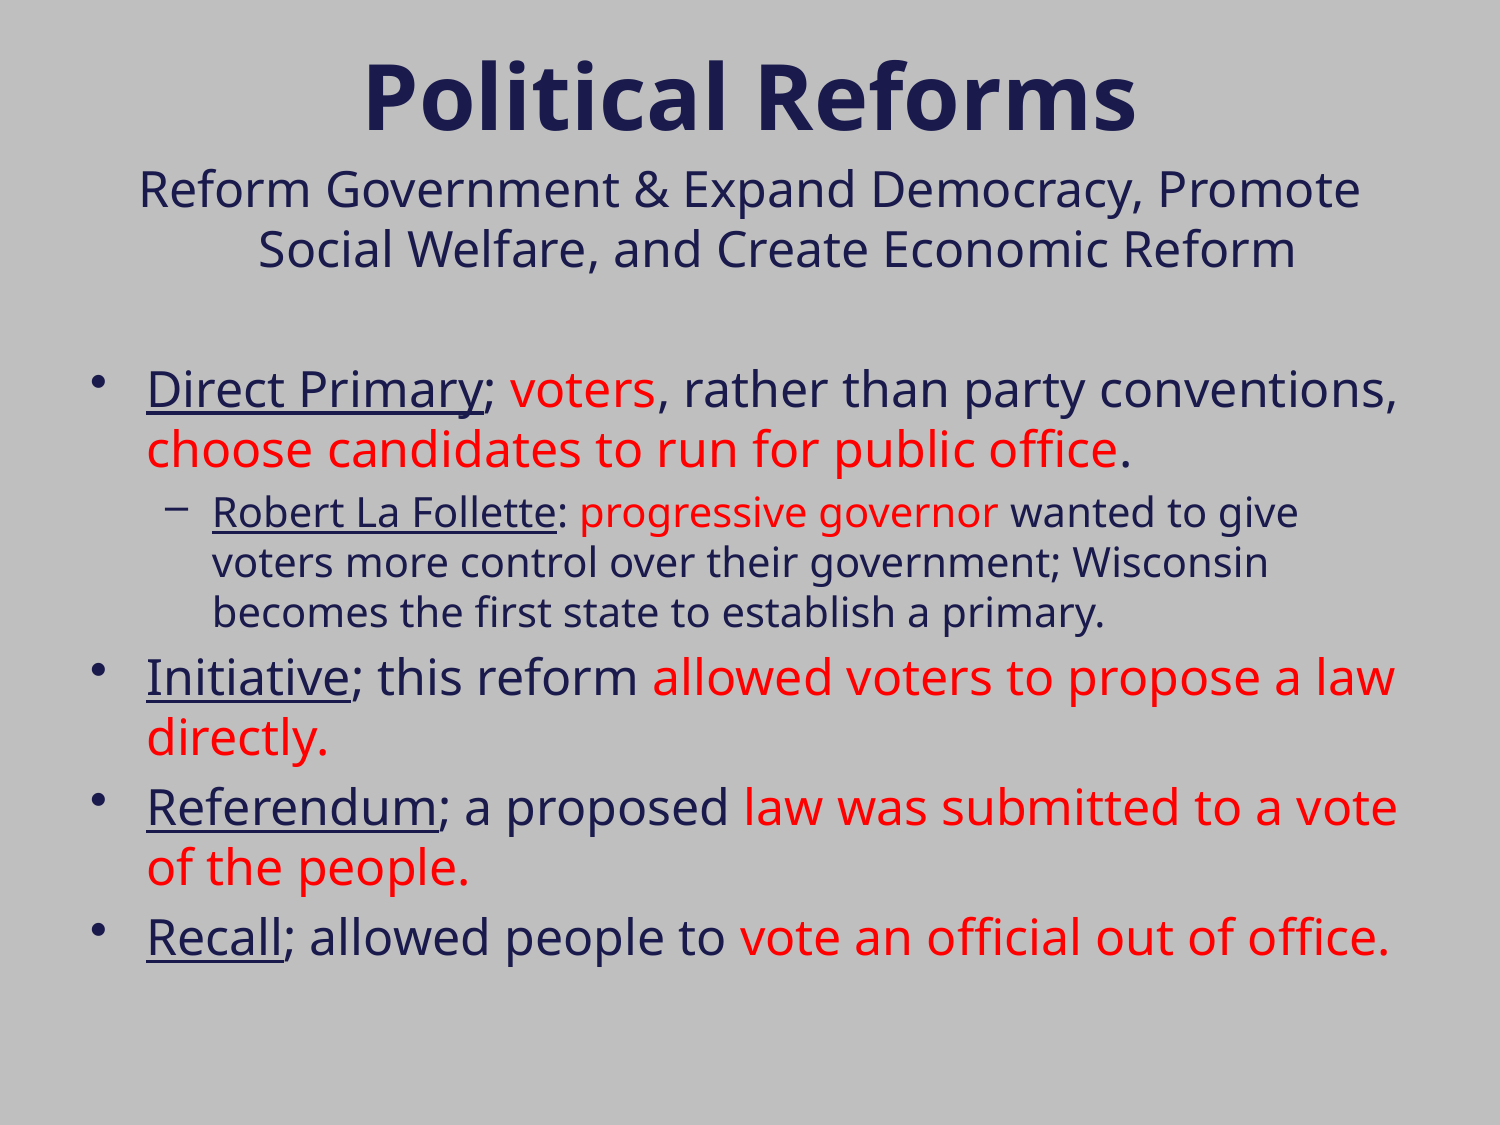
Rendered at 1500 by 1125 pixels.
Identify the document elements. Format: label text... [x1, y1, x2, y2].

title Political Reforms [74, 0, 1426, 149]
list Reform Government & Expand Democracy, Promote Social Welfare, and Create Economic Reform Direct Primary; voters, rather than party conventions, choose candidates to run for public office. Robert La Follette: progressive governor wanted to give voters more control over their government; Wisconsin becomes the first state to establish a primary. Initiative; this reform allowed voters to propose a law directly. Referendum; a proposed law was submitted to a vote of the people. Recall; allowed people to vote an official out of office. [74, 149, 1426, 1038]
